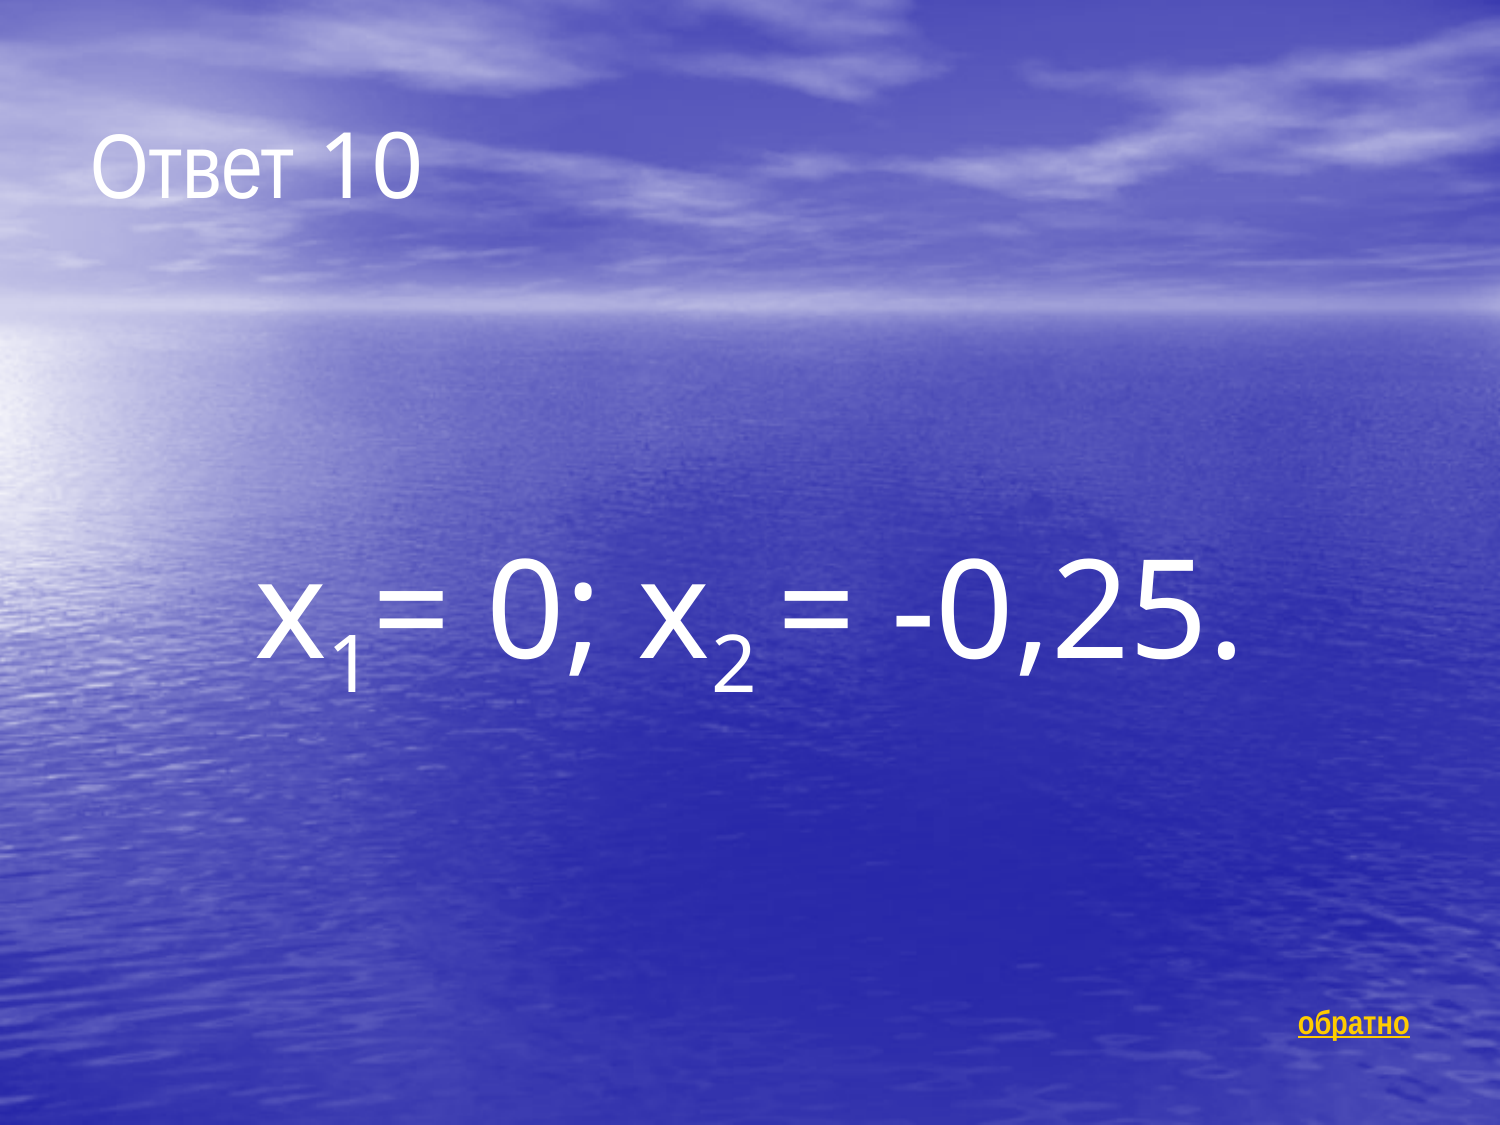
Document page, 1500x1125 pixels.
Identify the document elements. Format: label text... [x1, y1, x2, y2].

title Ответ 10 [74, 47, 1426, 276]
list х1= 0; х2 = -0,25. обратно [74, 312, 1426, 988]
